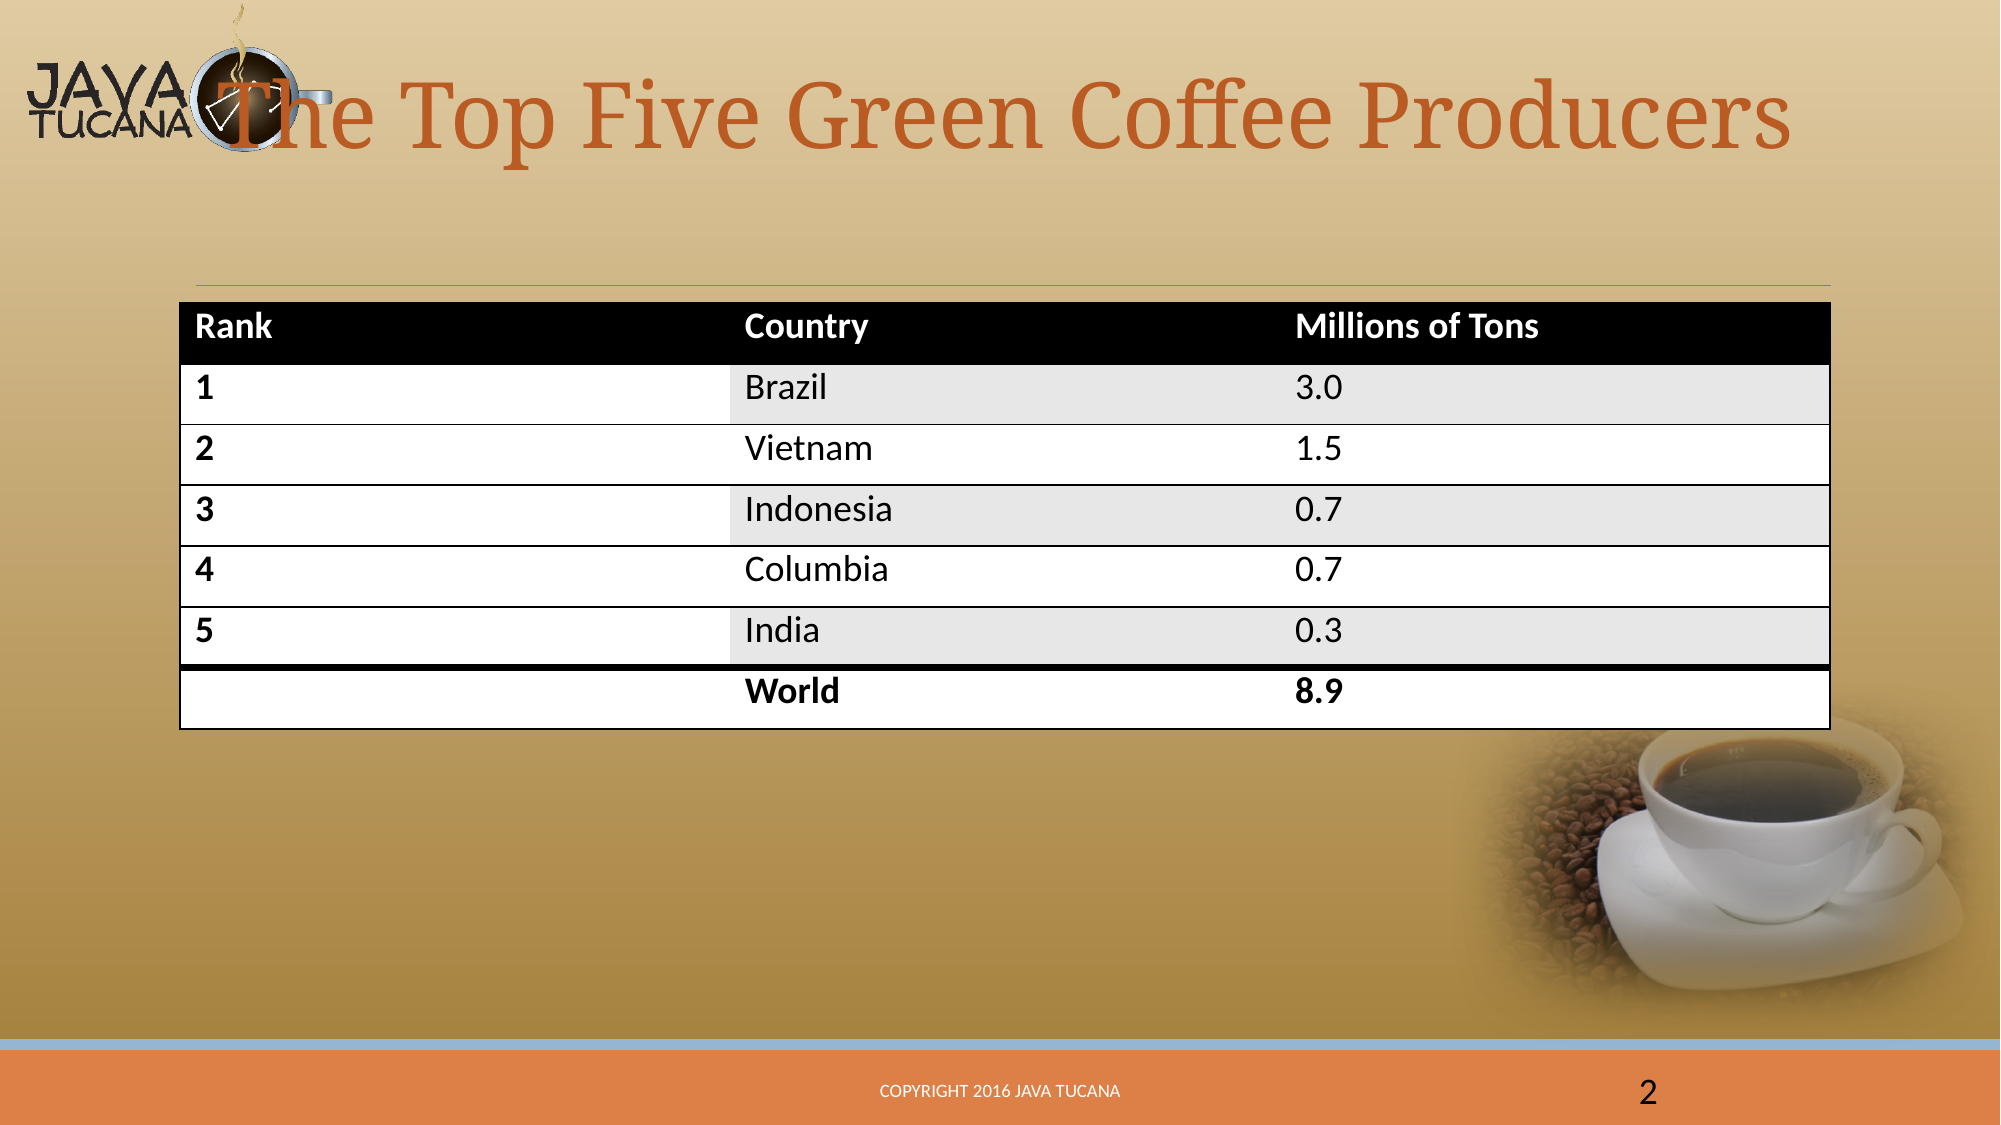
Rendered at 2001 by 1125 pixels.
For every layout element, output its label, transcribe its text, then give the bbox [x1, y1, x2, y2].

title The Top Five Green Coffee Producers [180, 47, 1830, 285]
table_cell Indonesia [730, 486, 1280, 545]
table_header Rank [181, 304, 730, 363]
table_cell Columbia [730, 547, 1280, 606]
picture [1591, 806, 1863, 915]
table_cell Vietnam [730, 425, 1280, 484]
table_header Country [730, 304, 1280, 363]
table_cell 3.0 [1280, 365, 1829, 424]
slide_number 2 [1624, 1059, 1840, 1120]
footer Copyright 2016 Java Tucana [604, 1059, 1396, 1120]
table_cell 1 [181, 365, 730, 424]
table_cell Brazil [730, 365, 1280, 424]
table_cell 0.7 [1280, 486, 1829, 545]
table_cell World [730, 671, 1280, 728]
table_cell India [730, 608, 1280, 664]
table_cell 4 [181, 547, 730, 606]
table_header Millions of Tons [1280, 304, 1829, 363]
table_cell 2 [181, 425, 730, 484]
table_cell 5 [181, 608, 730, 664]
table_cell [181, 671, 730, 728]
table_cell 0.3 [1280, 608, 1829, 664]
table_cell 0.7 [1280, 547, 1829, 606]
picture [13, 0, 341, 159]
table_cell 1.5 [1280, 425, 1829, 484]
table_cell 8.9 [1280, 671, 1829, 728]
table_cell 3 [181, 486, 730, 545]
